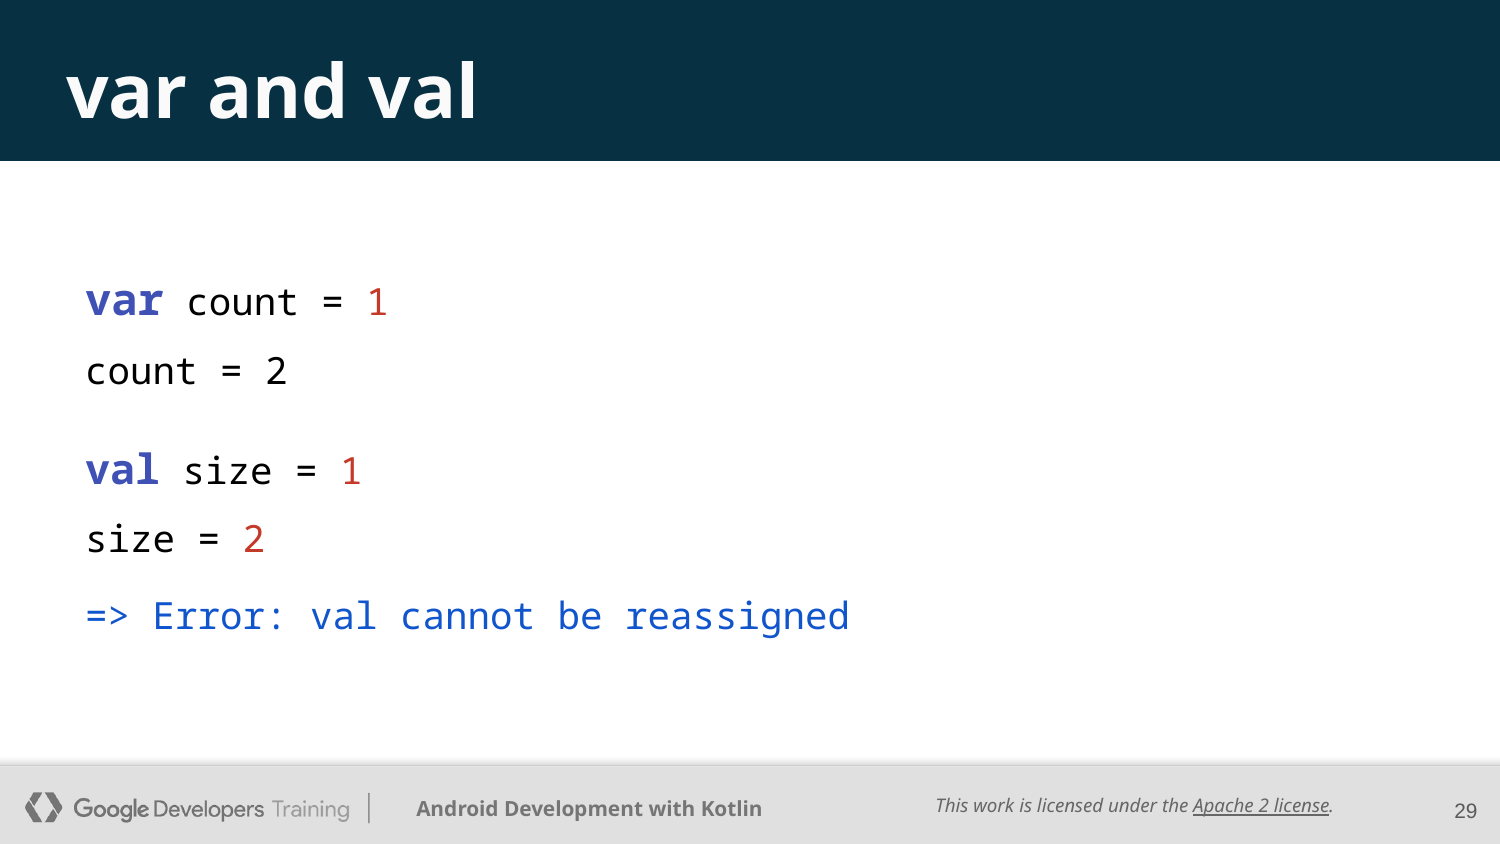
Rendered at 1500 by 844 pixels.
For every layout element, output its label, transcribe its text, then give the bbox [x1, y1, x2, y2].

list var count = 1 count = 2 [70, 230, 1468, 403]
text_box => Error: val cannot be reassigned [70, 576, 1138, 671]
text_box val size = 1 size = 2 [70, 402, 801, 538]
picture [0, 161, 1500, 844]
slide_number ‹#› [1402, 777, 1493, 842]
title var and val [51, 28, 1449, 122]
